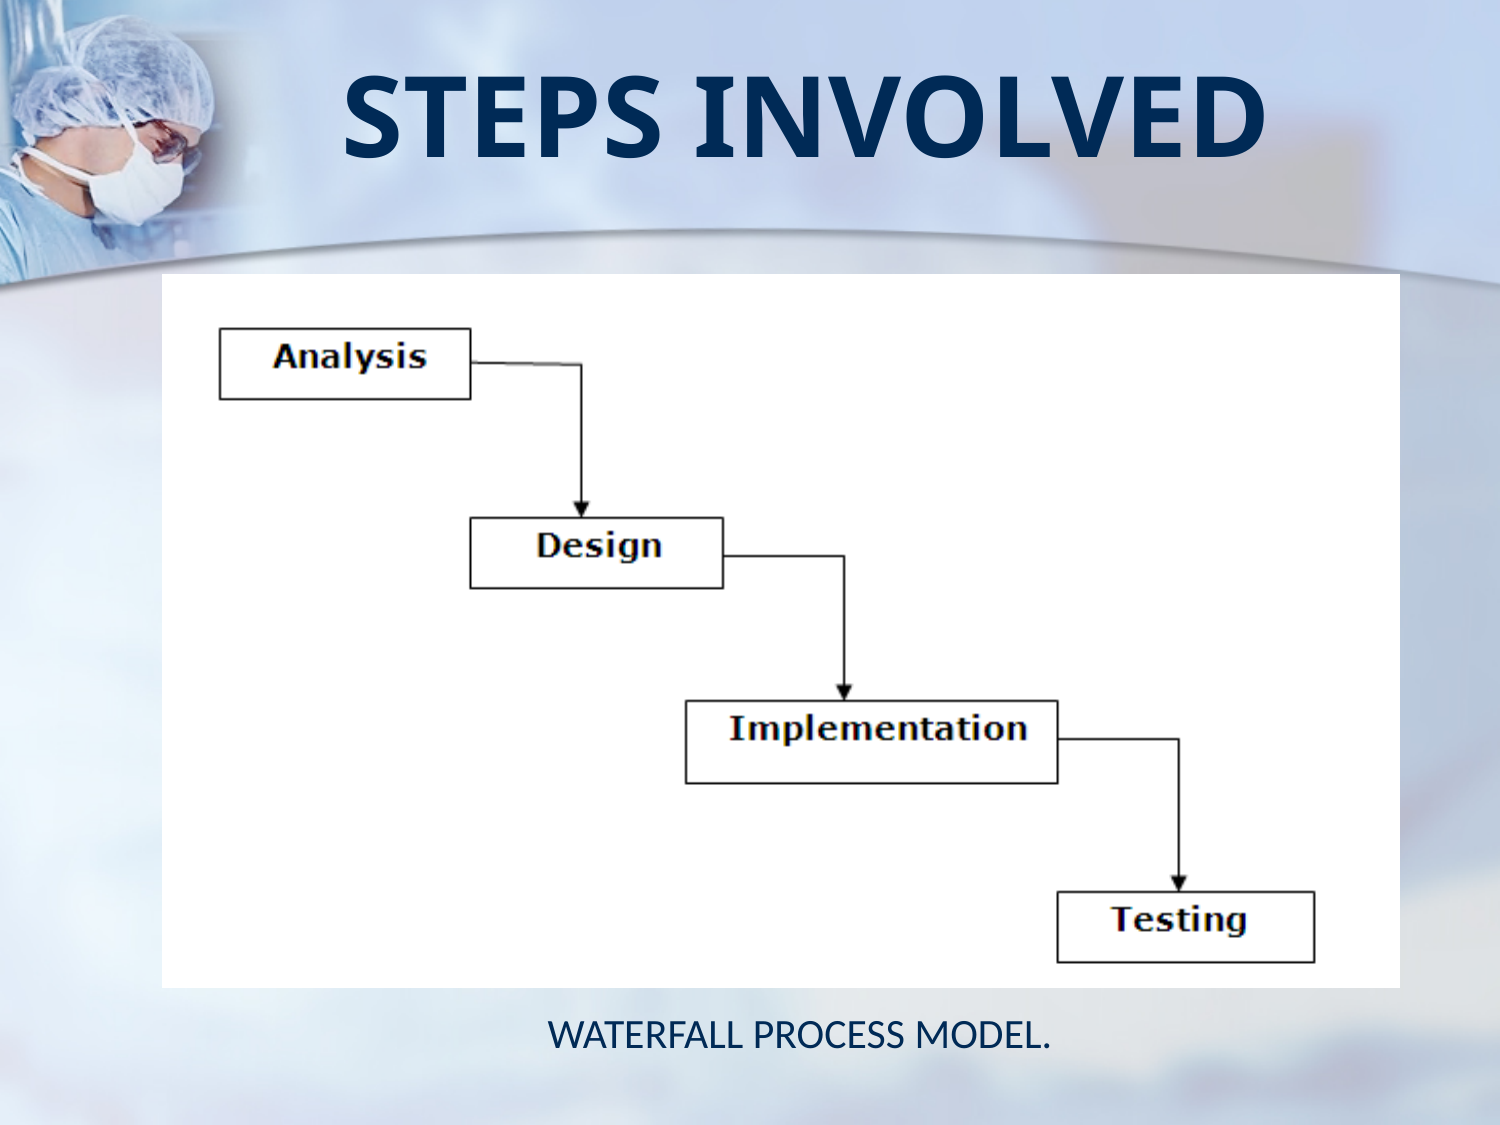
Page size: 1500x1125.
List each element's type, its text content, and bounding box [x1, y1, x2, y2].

text_box Waterfall process model. [362, 999, 1238, 1065]
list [162, 274, 1401, 988]
title Steps involved [199, 24, 1413, 201]
picture [0, 0, 1500, 1125]
